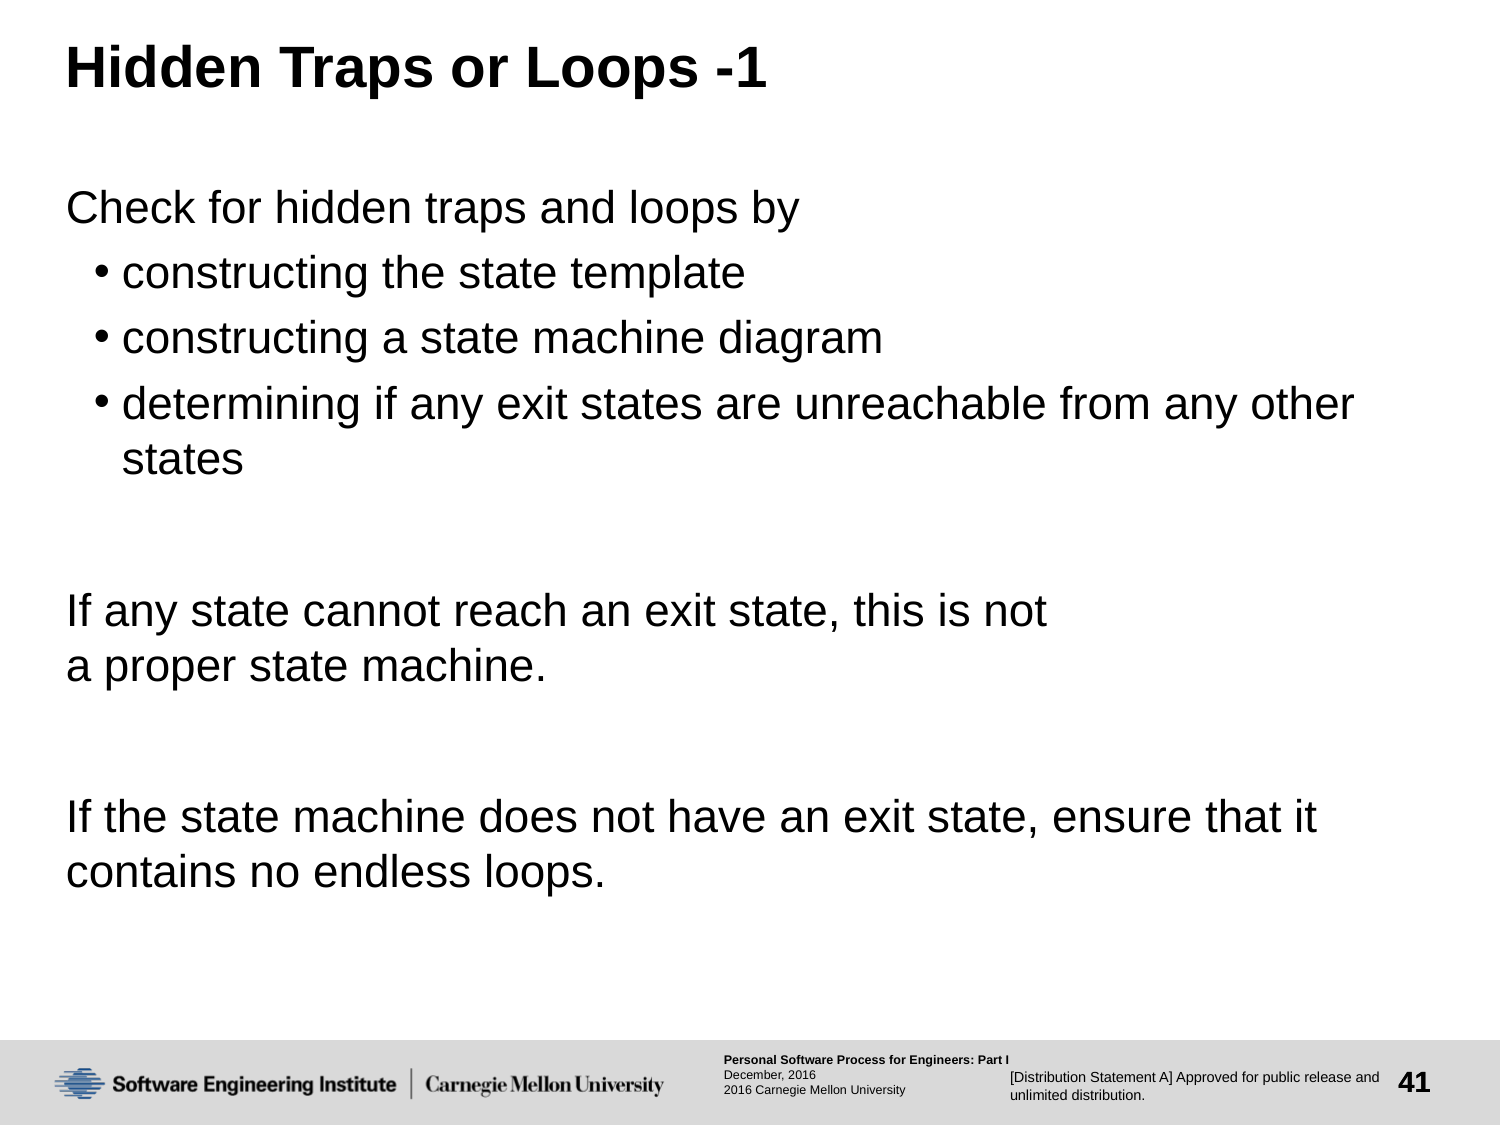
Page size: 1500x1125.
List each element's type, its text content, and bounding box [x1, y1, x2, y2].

picture [46, 1061, 673, 1104]
list Check for hidden traps and loops by constructing the state template constructing a state machine diagram determining if any exit states are unreachable from any other states If any state cannot reach an exit state, this is not a proper state machine. If the state machine does not have an exit state, ensure that it contains no endless loops. [65, 177, 1431, 1000]
title Hidden Traps or Loops -1 [65, 37, 1313, 148]
